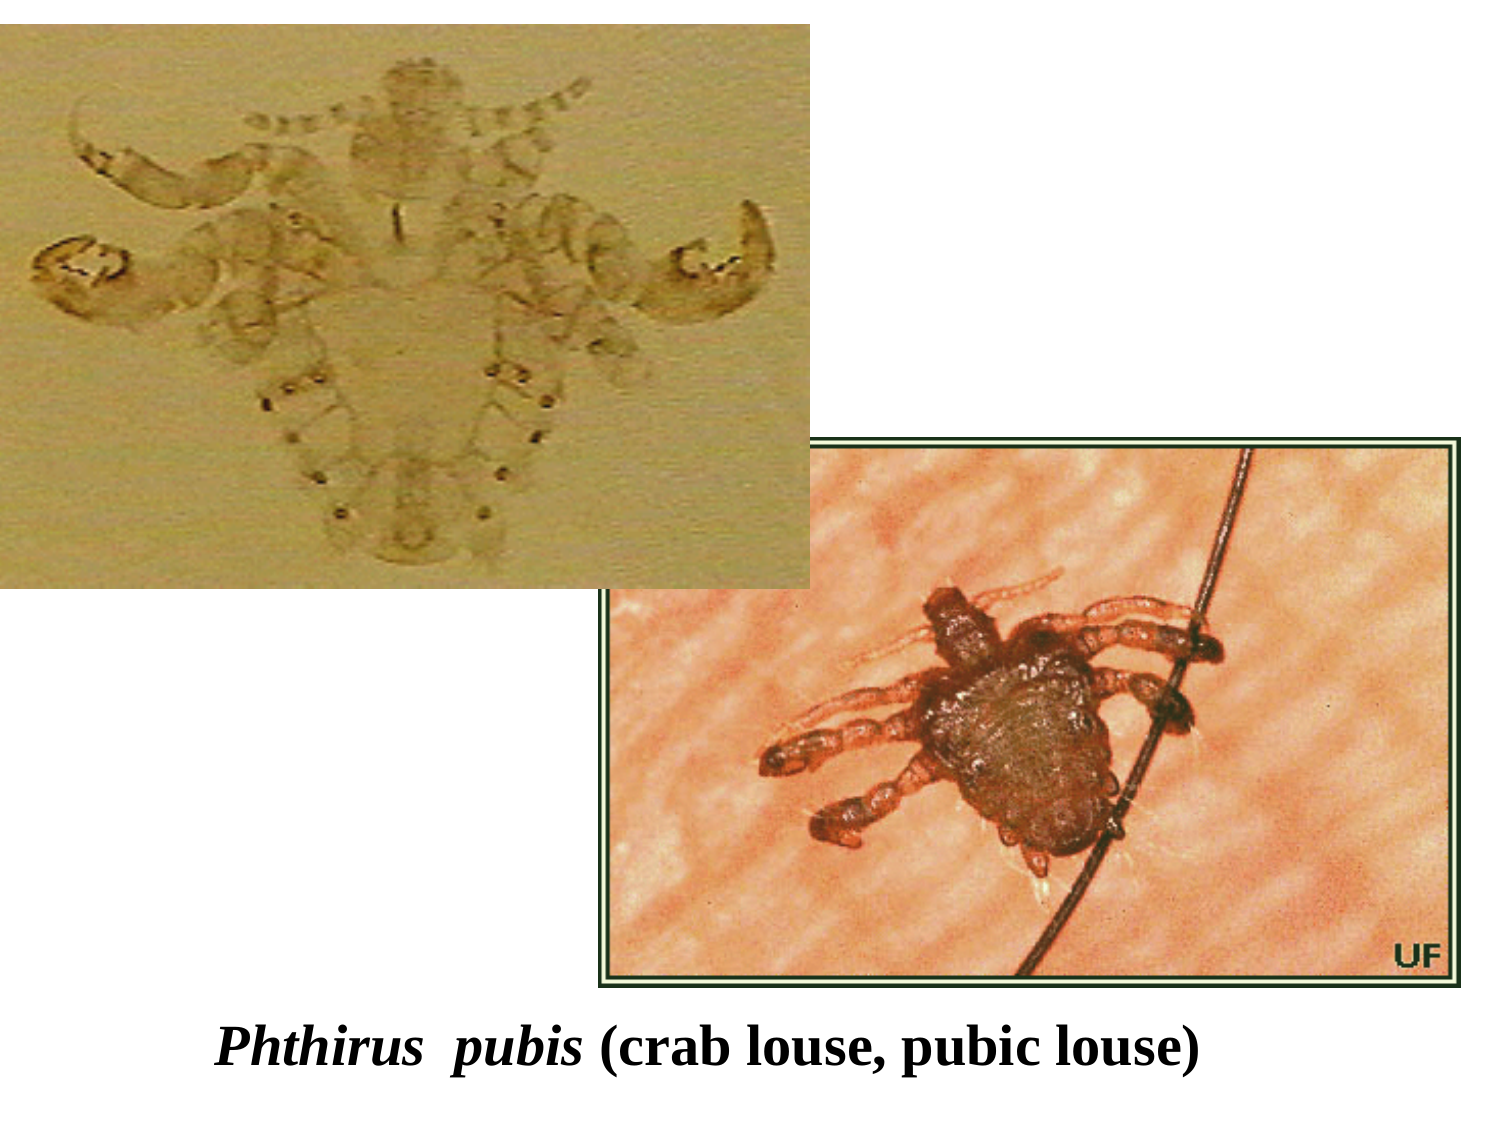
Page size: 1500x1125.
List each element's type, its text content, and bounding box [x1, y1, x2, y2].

picture [0, 24, 1461, 988]
text_box Phthirus pubis (crab louse, pubic louse) [200, 999, 1288, 1085]
